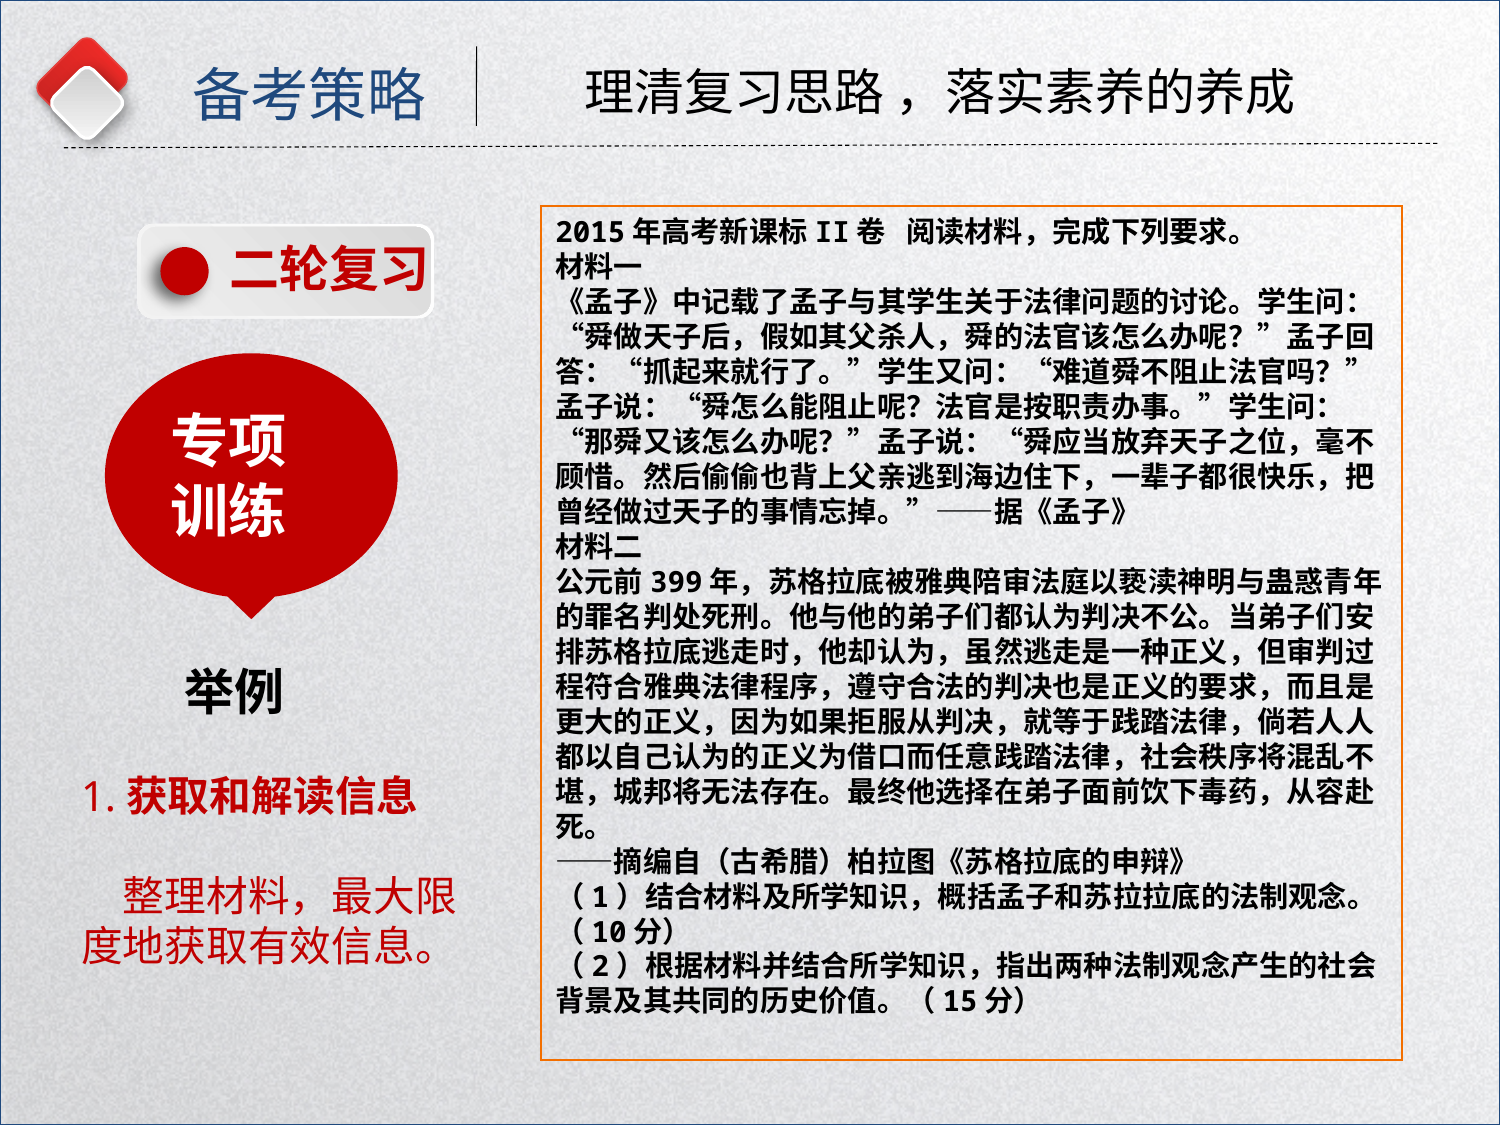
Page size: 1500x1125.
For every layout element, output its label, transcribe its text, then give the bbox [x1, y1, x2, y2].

text_box 举例 [169, 652, 341, 728]
text_box [37, 38, 127, 104]
text_box [103, 352, 399, 621]
text_box 备考策略 [143, 50, 475, 136]
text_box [137, 223, 440, 319]
text_box 专项 训练 [170, 404, 353, 545]
text_box 2015年高考新课标II卷 阅读材料，完成下列要求。 材料一 《孟子》中记载了孟子与其学生关于法律问题的讨论。学生问：“舜做天子后，假如其父杀人，舜的法官该怎么办呢？”孟子回答：“抓起来就行了。”学生又问：“难道舜不阻止法官吗？”孟子说：“舜怎么能阻止呢？法官是按职责办事。”学生问：“那舜又该怎么办呢？”孟子说：“舜应当放弃天子之位，毫不顾惜。然后偷偷也背上父亲逃到海边住下，一辈子都很快乐，把曾经做过天子的事情忘掉。”——据《孟子》 材料二 公元前399年，苏格拉底被雅典陪审法庭以亵渎神明与蛊惑青年的罪名判处死刑。他与他的弟子们都认为判决不公。当弟子们安排苏格拉底逃走时，他却认为，虽然逃走是一种正义，但审判过程符合雅典法律程序，遵守合法的判决也是正义的要求，而且是更大的正义，因为如果拒服从判决，就等于践踏法律，倘若人人都以自己认为的正义为借口而任意践踏法律，社会秩序将混乱不堪，城邦将无法存在。最终他选择在弟子面前饮下毒药，从容赴死。 ——摘编自（古希腊）柏拉图《苏格拉底的申辩》 （1）结合材料及所学知识，概括孟子和苏拉拉底的法制观念。（10分） （2）根据材料并结合所学知识，指出两种法制观念产生的社会背景及其共同的历史价值。（15分） [540, 205, 1403, 1061]
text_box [63, 143, 1439, 148]
text_box [51, 67, 123, 139]
text_box 1.获取和解读信息 整理材料，最大限度地获取有效信息。 [66, 762, 485, 1028]
text_box 理清复习思路 ，落实素养的养成 [569, 53, 1311, 129]
picture [1, 1, 1499, 1124]
